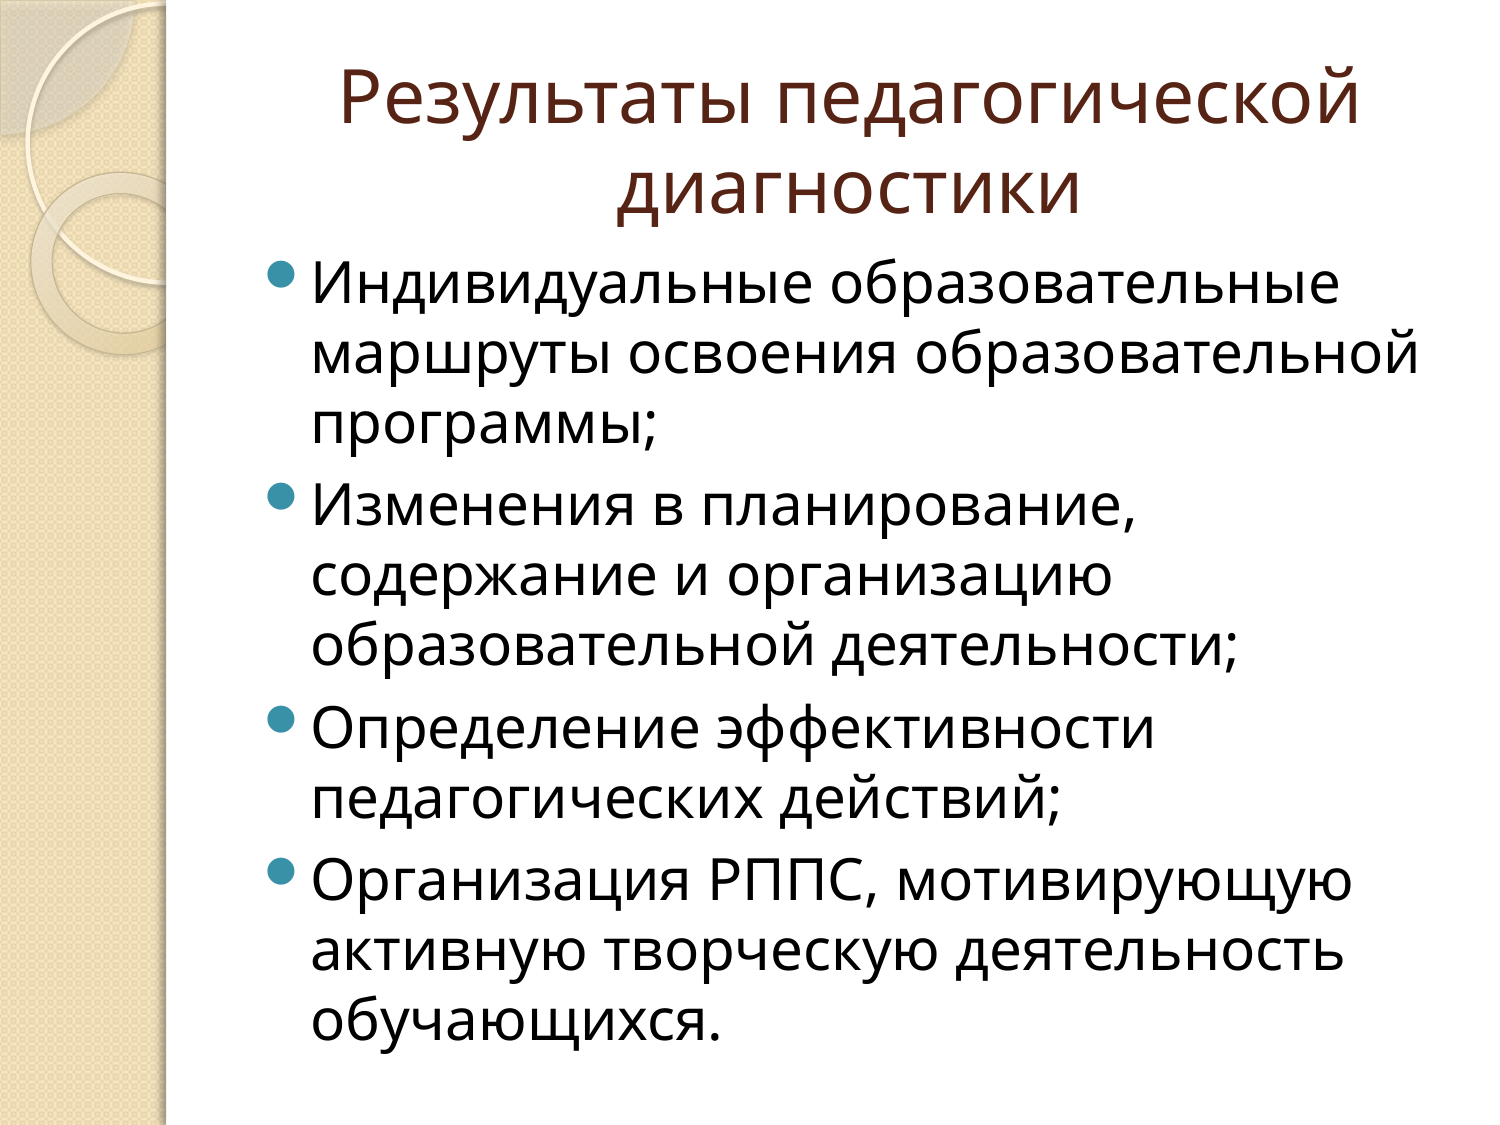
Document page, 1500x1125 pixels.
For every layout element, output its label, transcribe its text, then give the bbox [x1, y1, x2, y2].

list Индивидуальные образовательные маршруты освоения образовательной программы; Изменения в планирование, содержание и организацию образовательной деятельности; Определение эффективности педагогических действий; Организация РППС, мотивирующую активную творческую деятельность обучающихся. [235, 237, 1466, 1025]
title Результаты педагогической диагностики [235, 45, 1466, 233]
